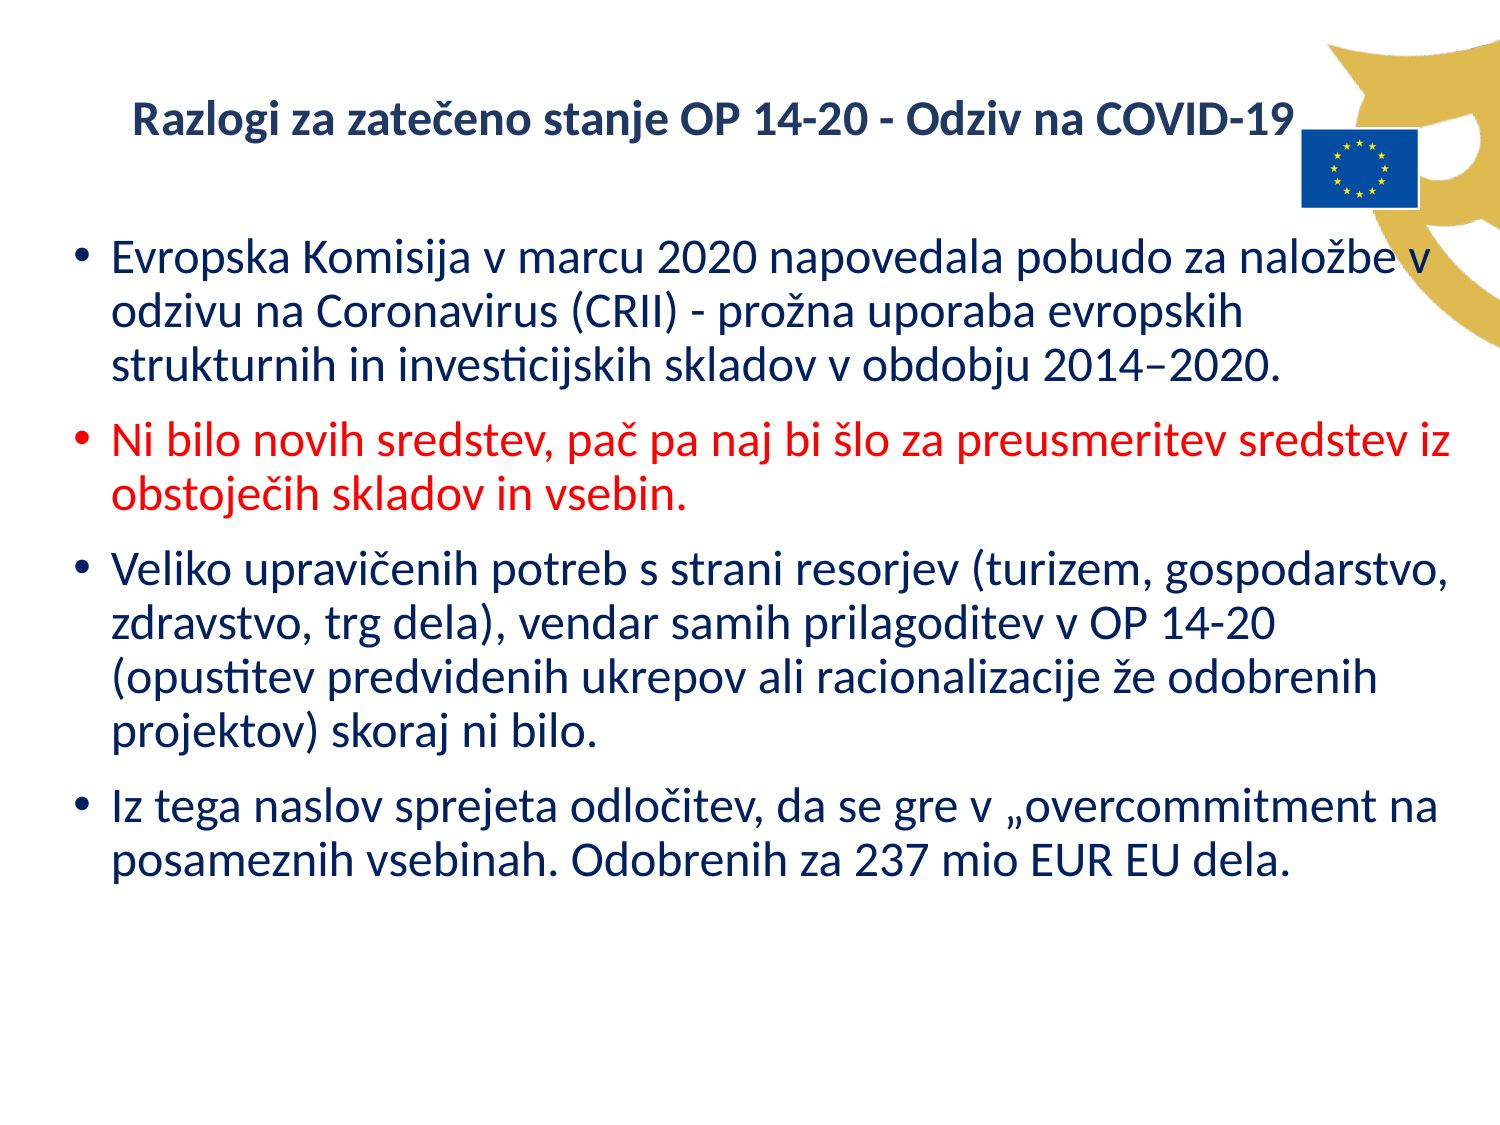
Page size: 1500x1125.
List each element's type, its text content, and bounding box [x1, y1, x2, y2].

picture [1299, 0, 1500, 477]
text_box Evropska Komisija v marcu 2020 napovedala pobudo za naložbe v odzivu na Coronavirus (CRII) - prožna uporaba evropskih strukturnih in investicijskih skladov v obdobju 2014–2020. Ni bilo novih sredstev, pač pa naj bi šlo za preusmeritev sredstev iz obstoječih skladov in vsebin. Veliko upravičenih potreb s strani resorjev (turizem, gospodarstvo, zdravstvo, trg dela), vendar samih prilagoditev v OP 14-20 (opustitev predvidenih ukrepov ali racionalizacije že odobrenih projektov) skoraj ni bilo. Iz tega naslov sprejeta odločitev, da se gre v „overcommitment na posameznih vsebinah. Odobrenih za 237 mio EUR EU dela. [58, 162, 1488, 1033]
text_box Razlogi za zatečeno stanje OP 14-20 - Odziv na COVID-19 [43, 48, 1359, 153]
